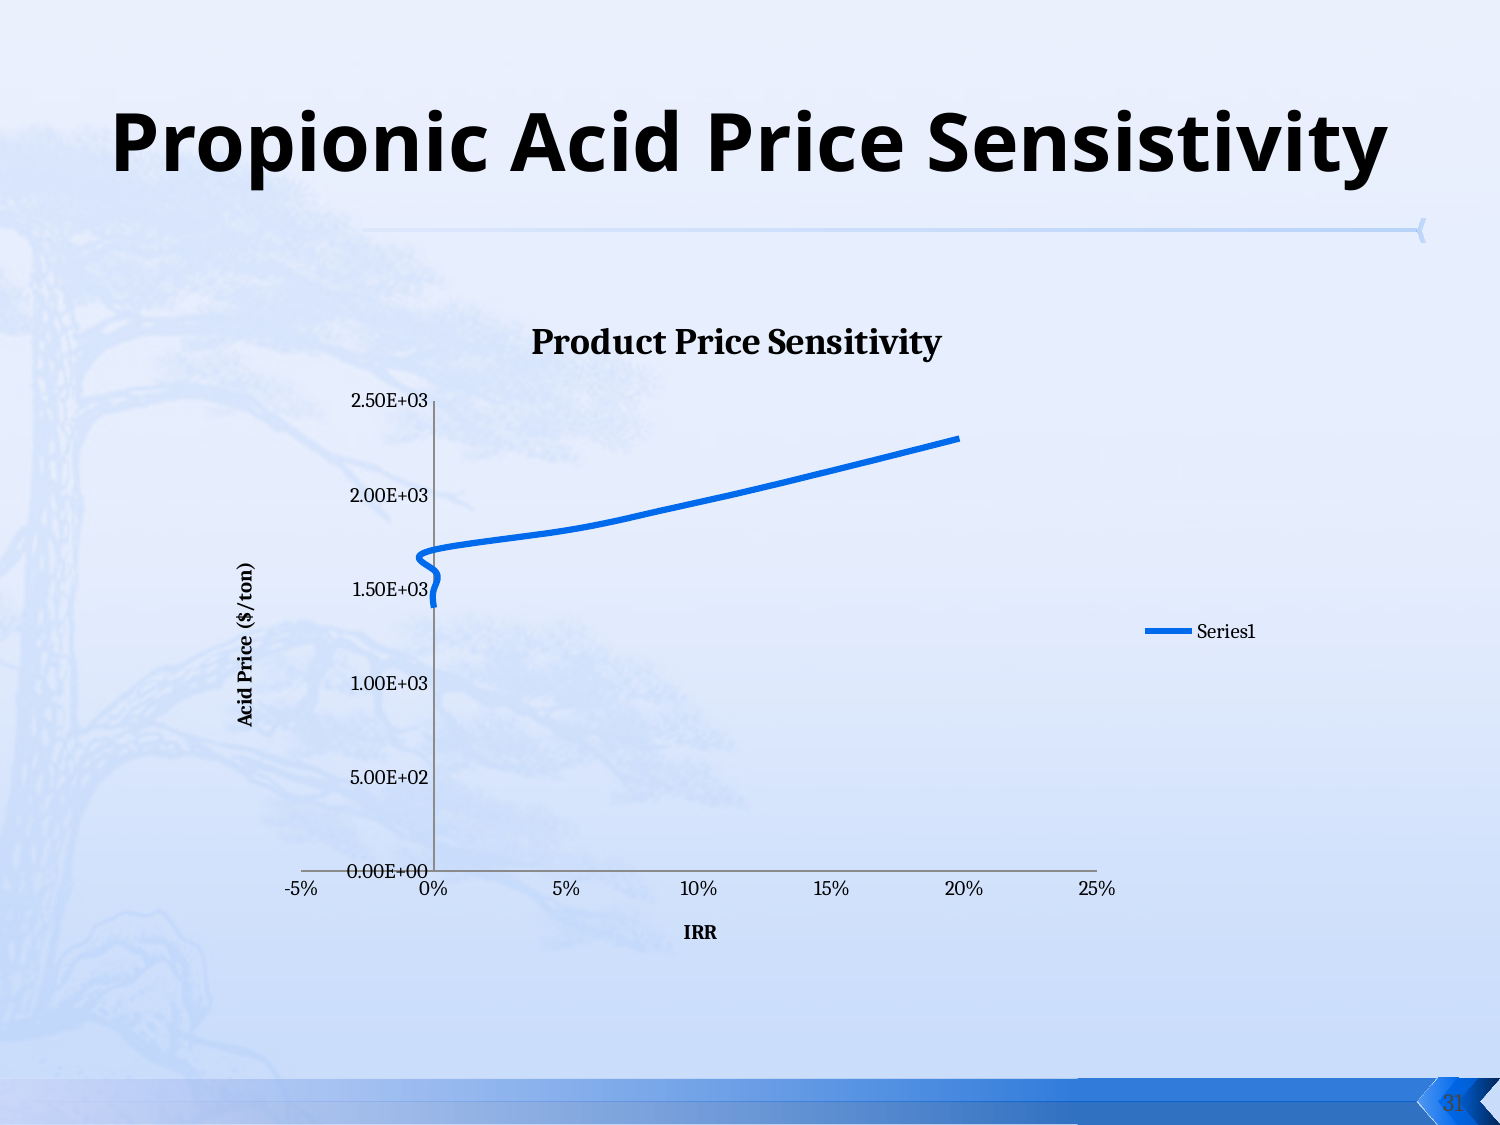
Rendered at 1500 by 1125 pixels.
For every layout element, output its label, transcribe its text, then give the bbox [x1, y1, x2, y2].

title Propionic Acid Price Sensistivity [75, 45, 1425, 233]
chart [199, 286, 1276, 976]
slide_number 31 [1406, 1077, 1500, 1125]
